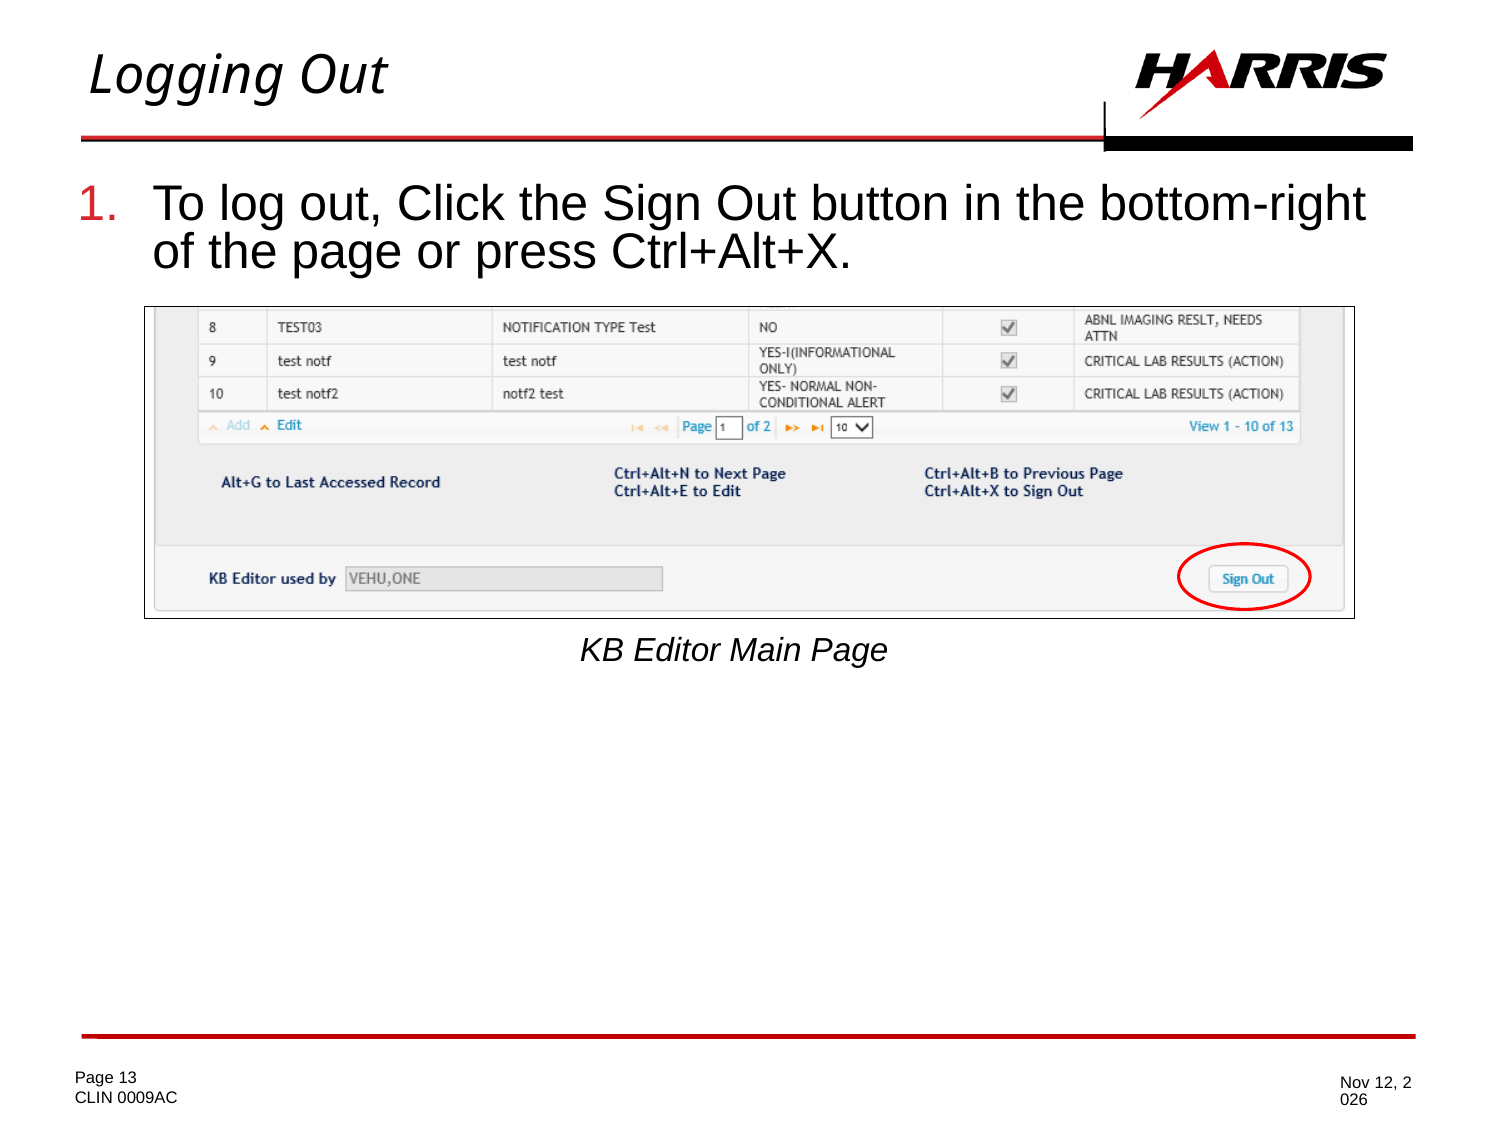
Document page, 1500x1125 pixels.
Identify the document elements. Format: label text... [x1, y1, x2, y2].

title Logging Out [73, 27, 962, 117]
list KB Editor Main Page [49, 628, 1420, 686]
slide_number 6-Oct-14 [1324, 1060, 1435, 1105]
list To log out, Click the Sign Out button in the bottom-right of the page or press Ctrl+Alt+X. [62, 174, 1432, 1020]
picture [1135, 49, 1387, 119]
picture [144, 305, 1356, 619]
